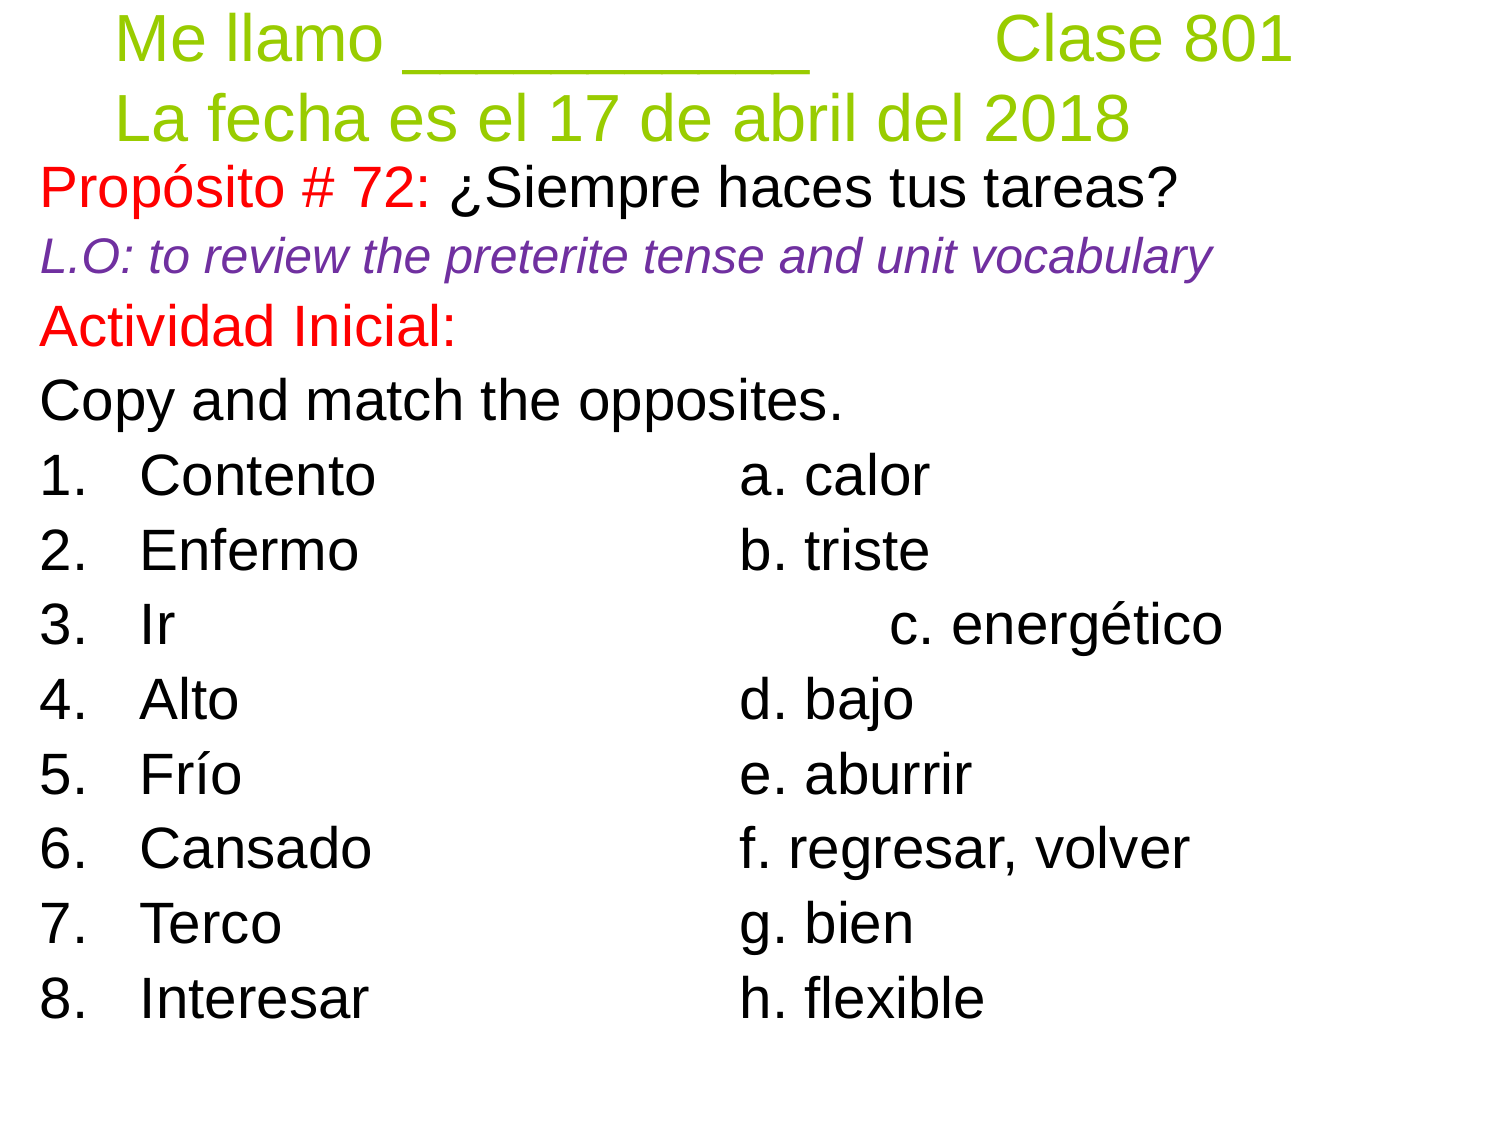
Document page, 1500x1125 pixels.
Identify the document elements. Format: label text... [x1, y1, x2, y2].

text_box Propósito # 72: ¿Siempre haces tus tareas? L.O: to review the preterite tense and unit vocabulary Actividad Inicial: Copy and match the opposites. Contento a. calor Enfermo b. triste Ir c. energético Alto d. bajo Frío e. aburrir Cansado f. regresar, volver Terco g. bien Interesar h. flexible [24, 149, 1475, 1038]
text_box Me llamo ___________ Clase 801 La fecha es el 17 de abril del 2018 [99, 0, 1425, 149]
